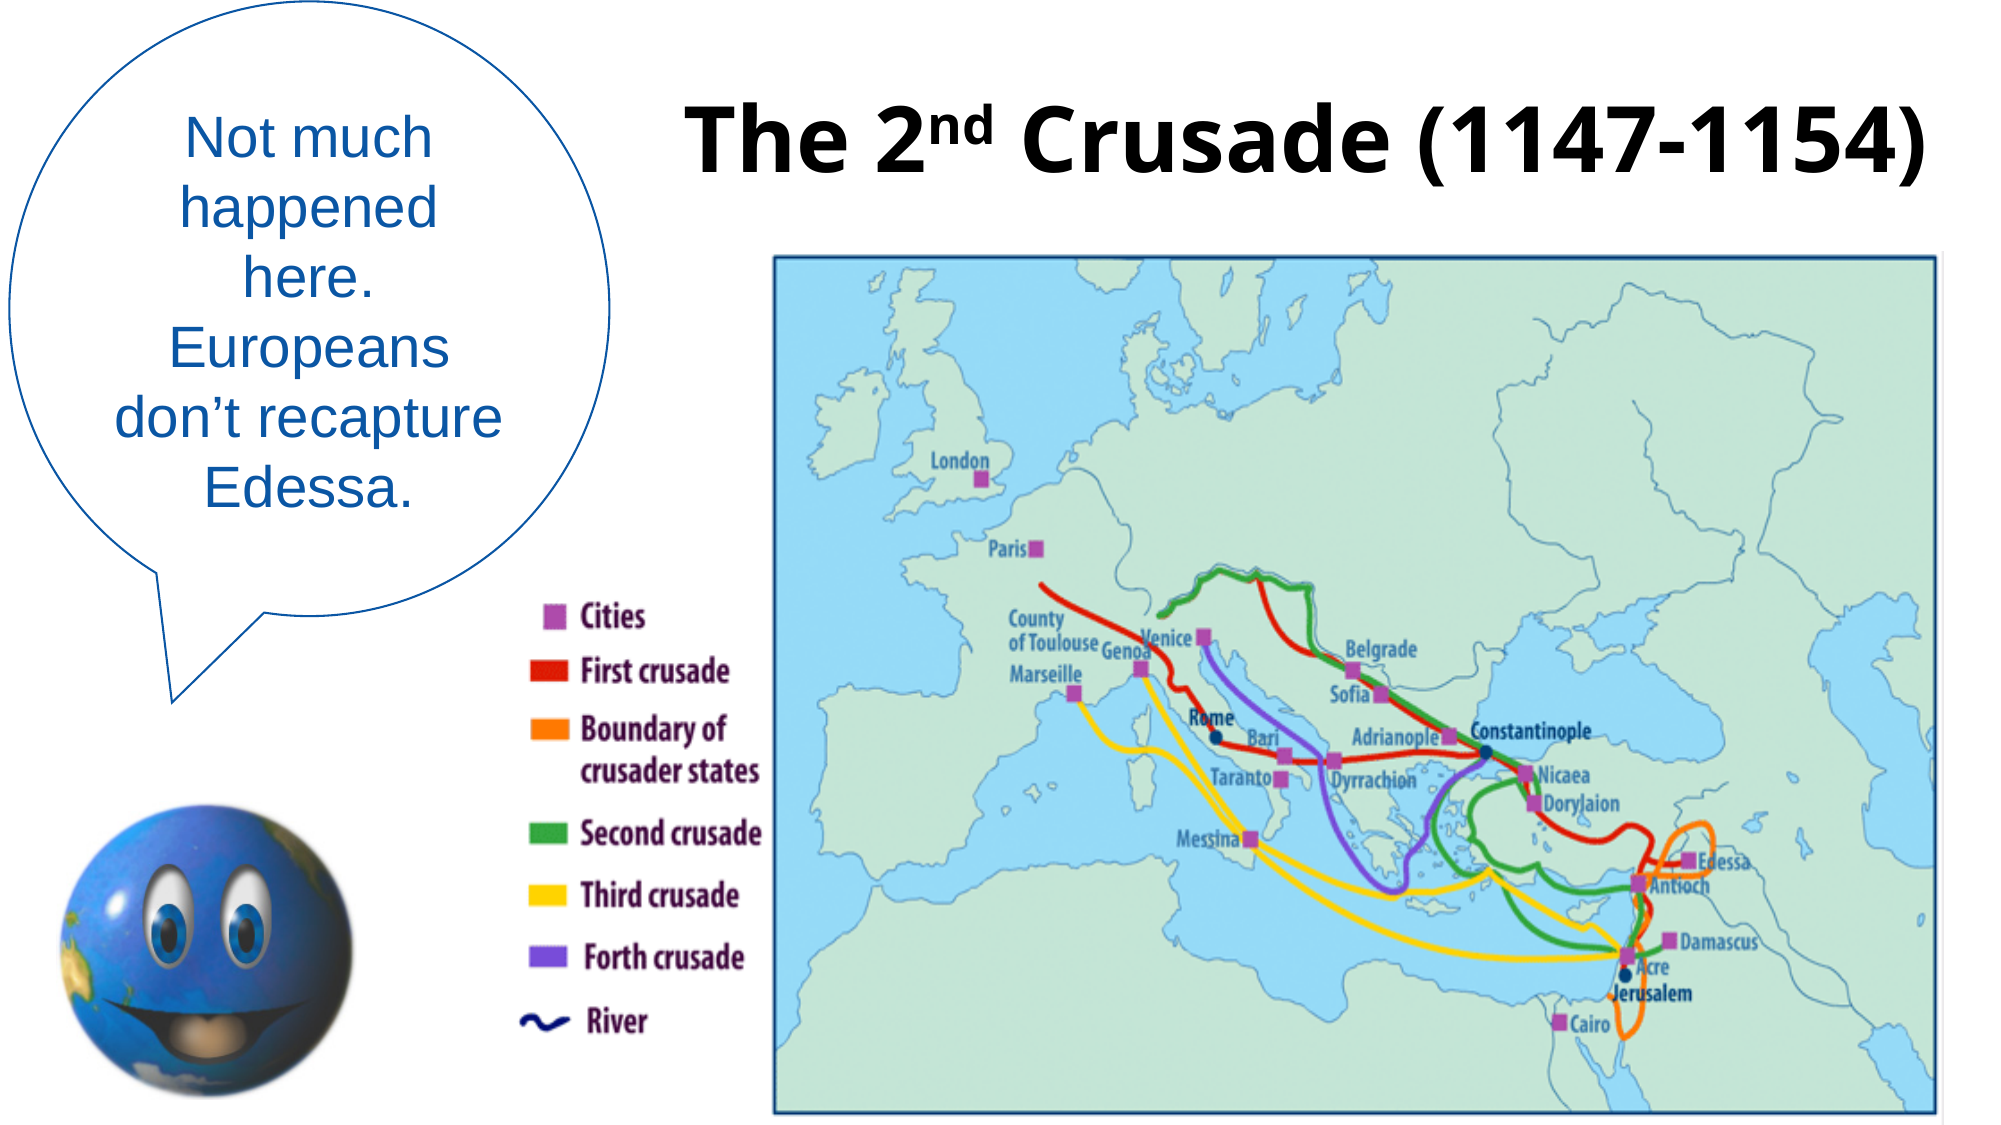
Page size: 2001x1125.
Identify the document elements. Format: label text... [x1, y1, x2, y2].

picture [513, 251, 1944, 1125]
text_box Not much happened here. Europeans don’t recapture Edessa. [9, 1, 605, 703]
picture [56, 801, 357, 1100]
title The 2nd Crusade (1147-1154) [444, 33, 1944, 251]
